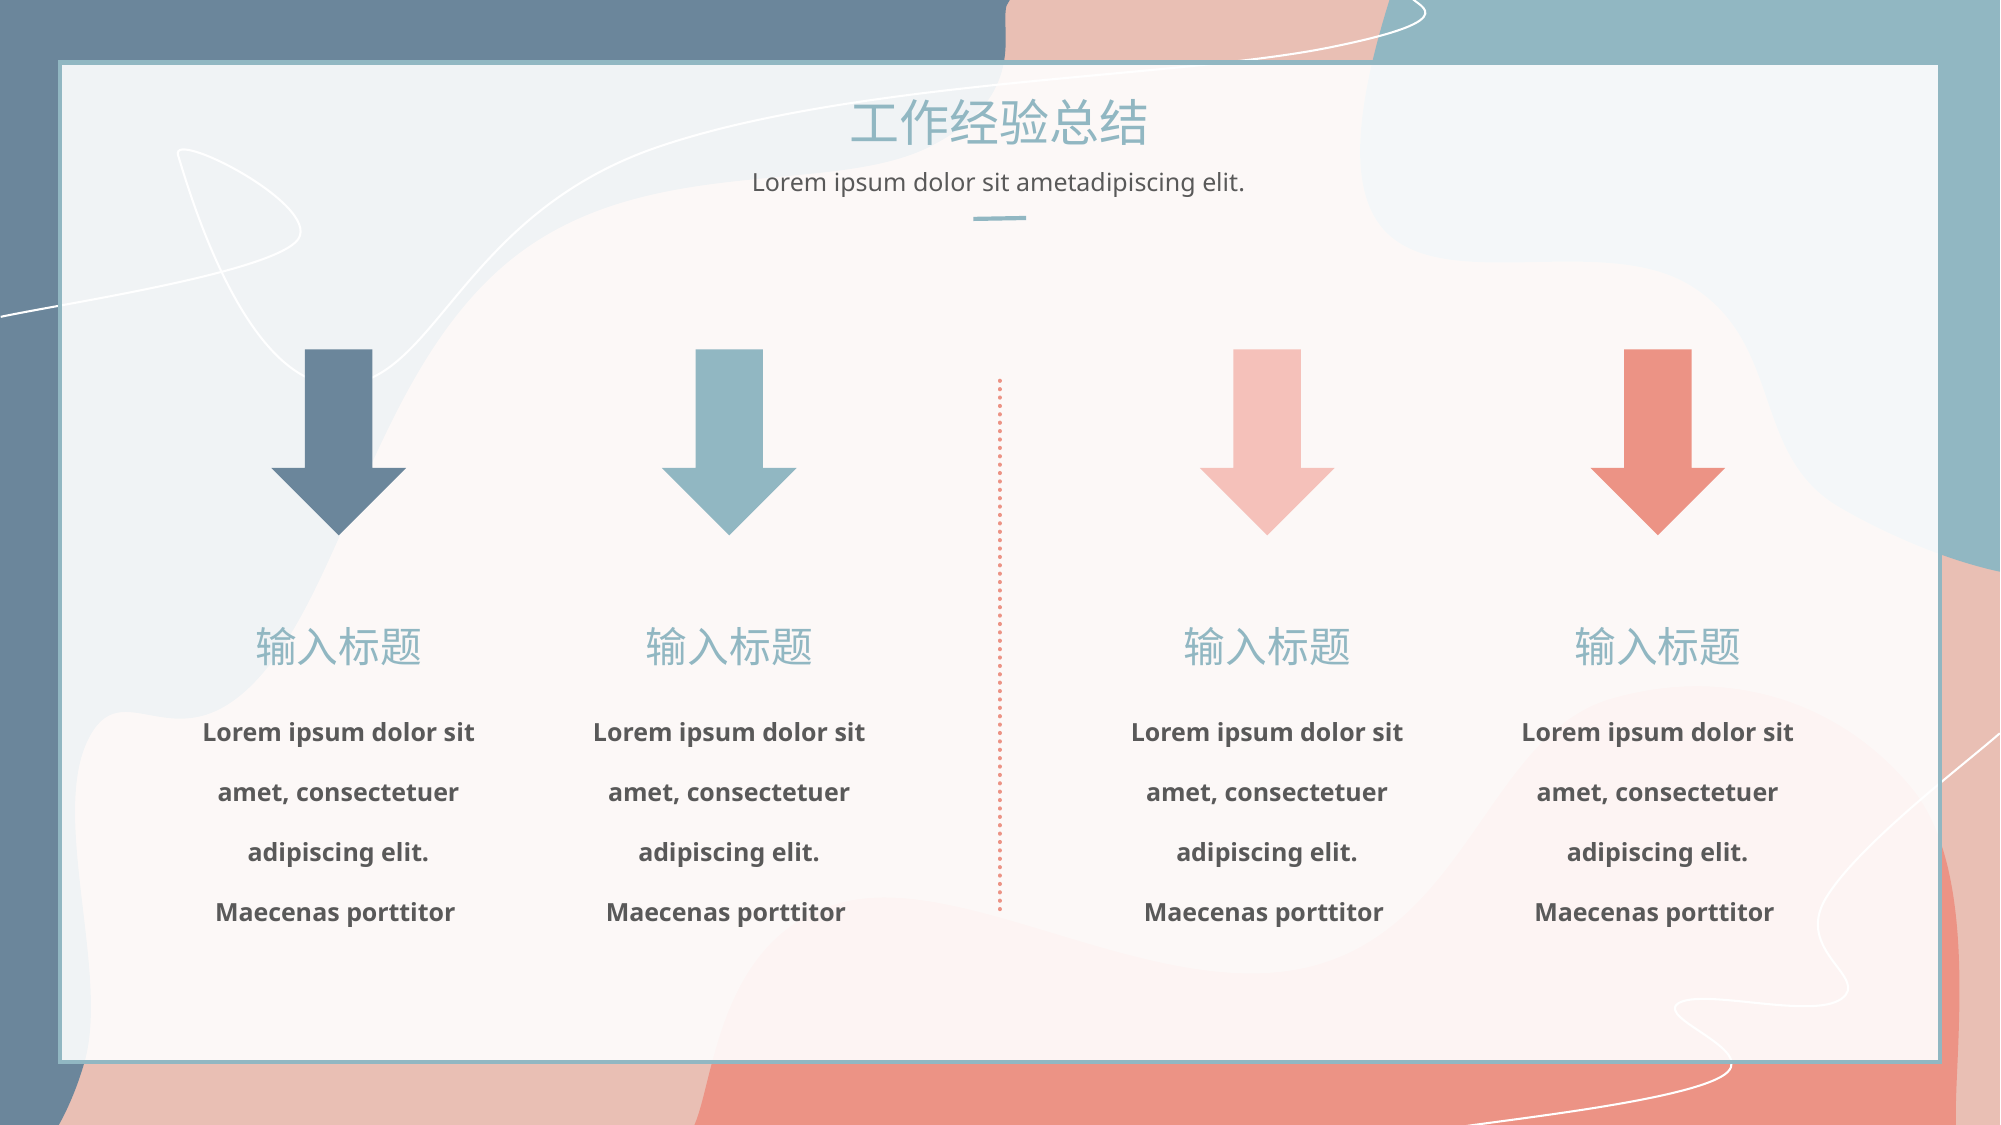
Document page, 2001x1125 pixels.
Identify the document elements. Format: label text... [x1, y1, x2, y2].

text_box [1197, 348, 1338, 537]
text_box 工作经验总结 [834, 83, 1166, 144]
text_box [1587, 348, 1728, 537]
text_box Lorem ipsum dolor sit amet, consectetuer adipiscing elit. Maecenas porttitor [184, 679, 494, 934]
text_box Lorem ipsum dolor sit amet, consectetuer adipiscing elit. Maecenas porttitor [1112, 679, 1422, 934]
text_box Lorem ipsum dolor sit amet, consectetuer adipiscing elit. Maecenas porttitor [1503, 679, 1813, 934]
text_box 输入标题 [1541, 613, 1774, 679]
text_box 输入标题 [613, 613, 846, 679]
text_box [268, 348, 409, 537]
text_box 输入标题 [1151, 613, 1384, 679]
text_box Lorem ipsum dolor sit ametadipiscing elit. [716, 144, 1289, 205]
text_box Lorem ipsum dolor sit amet, consectetuer adipiscing elit. Maecenas porttitor [574, 679, 884, 934]
text_box [659, 348, 800, 537]
text_box 输入标题 [222, 613, 455, 679]
